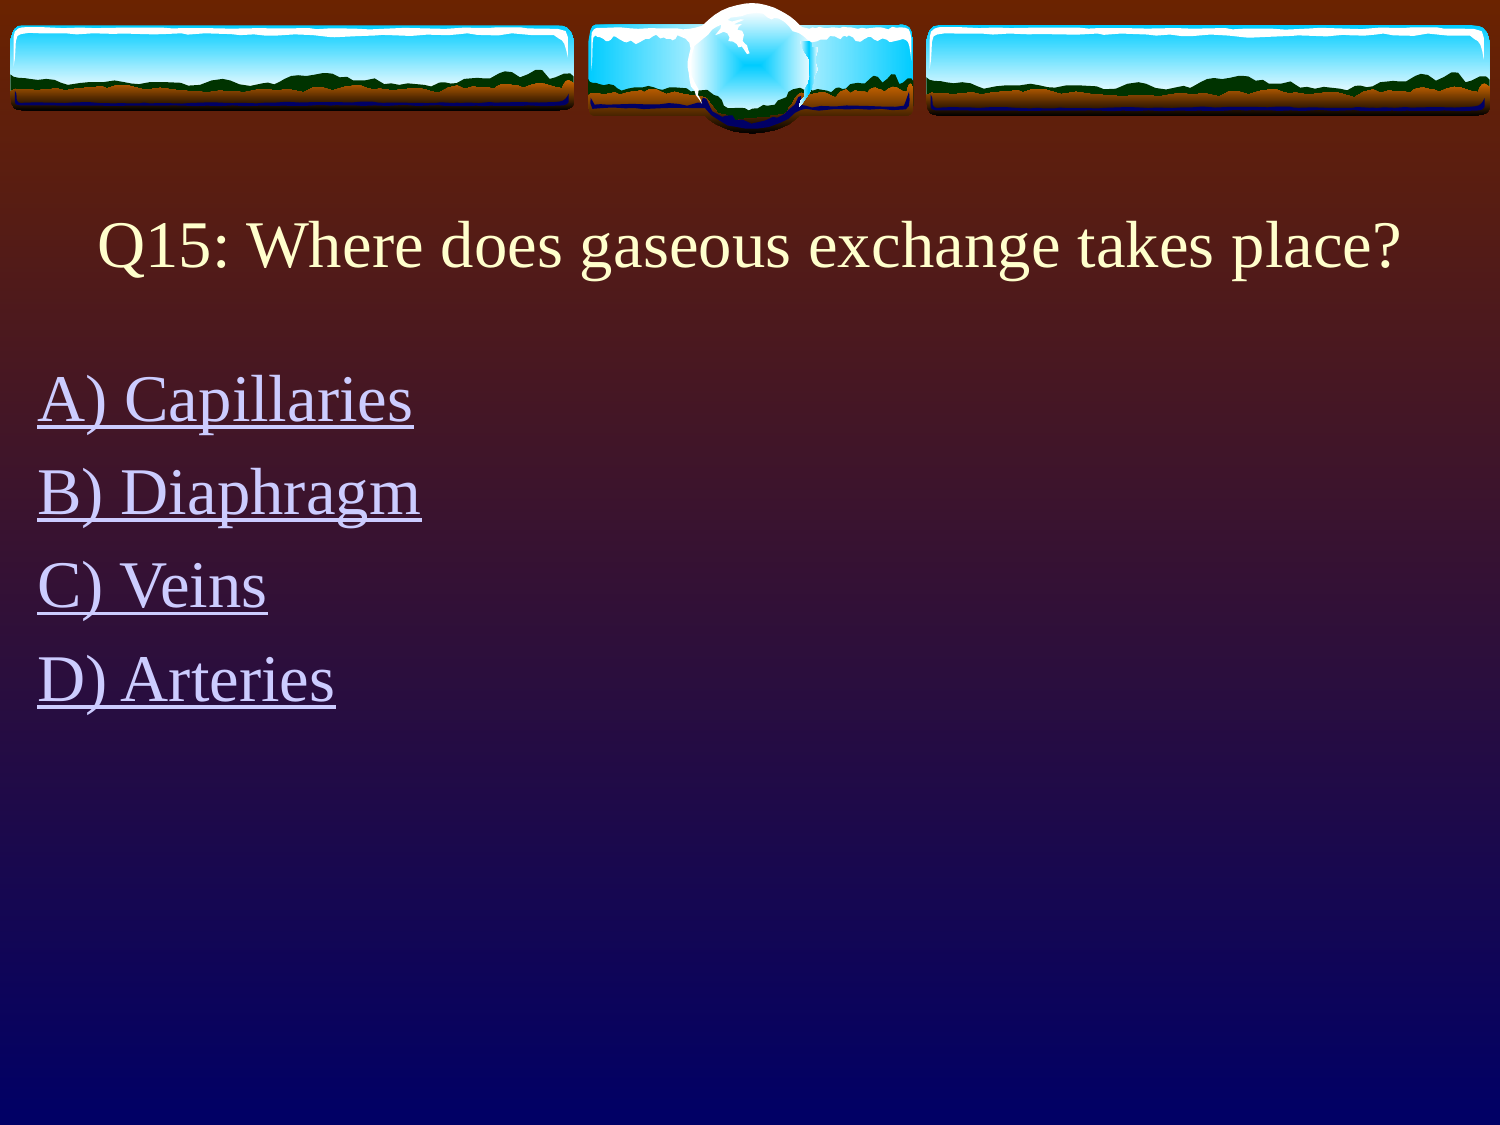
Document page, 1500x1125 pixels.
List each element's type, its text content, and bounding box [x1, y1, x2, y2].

title Q15: Where does gaseous exchange takes place? [21, 145, 1480, 336]
list A) Capillaries B) Diaphragm C) Veins D) Arteries [21, 346, 1482, 1026]
